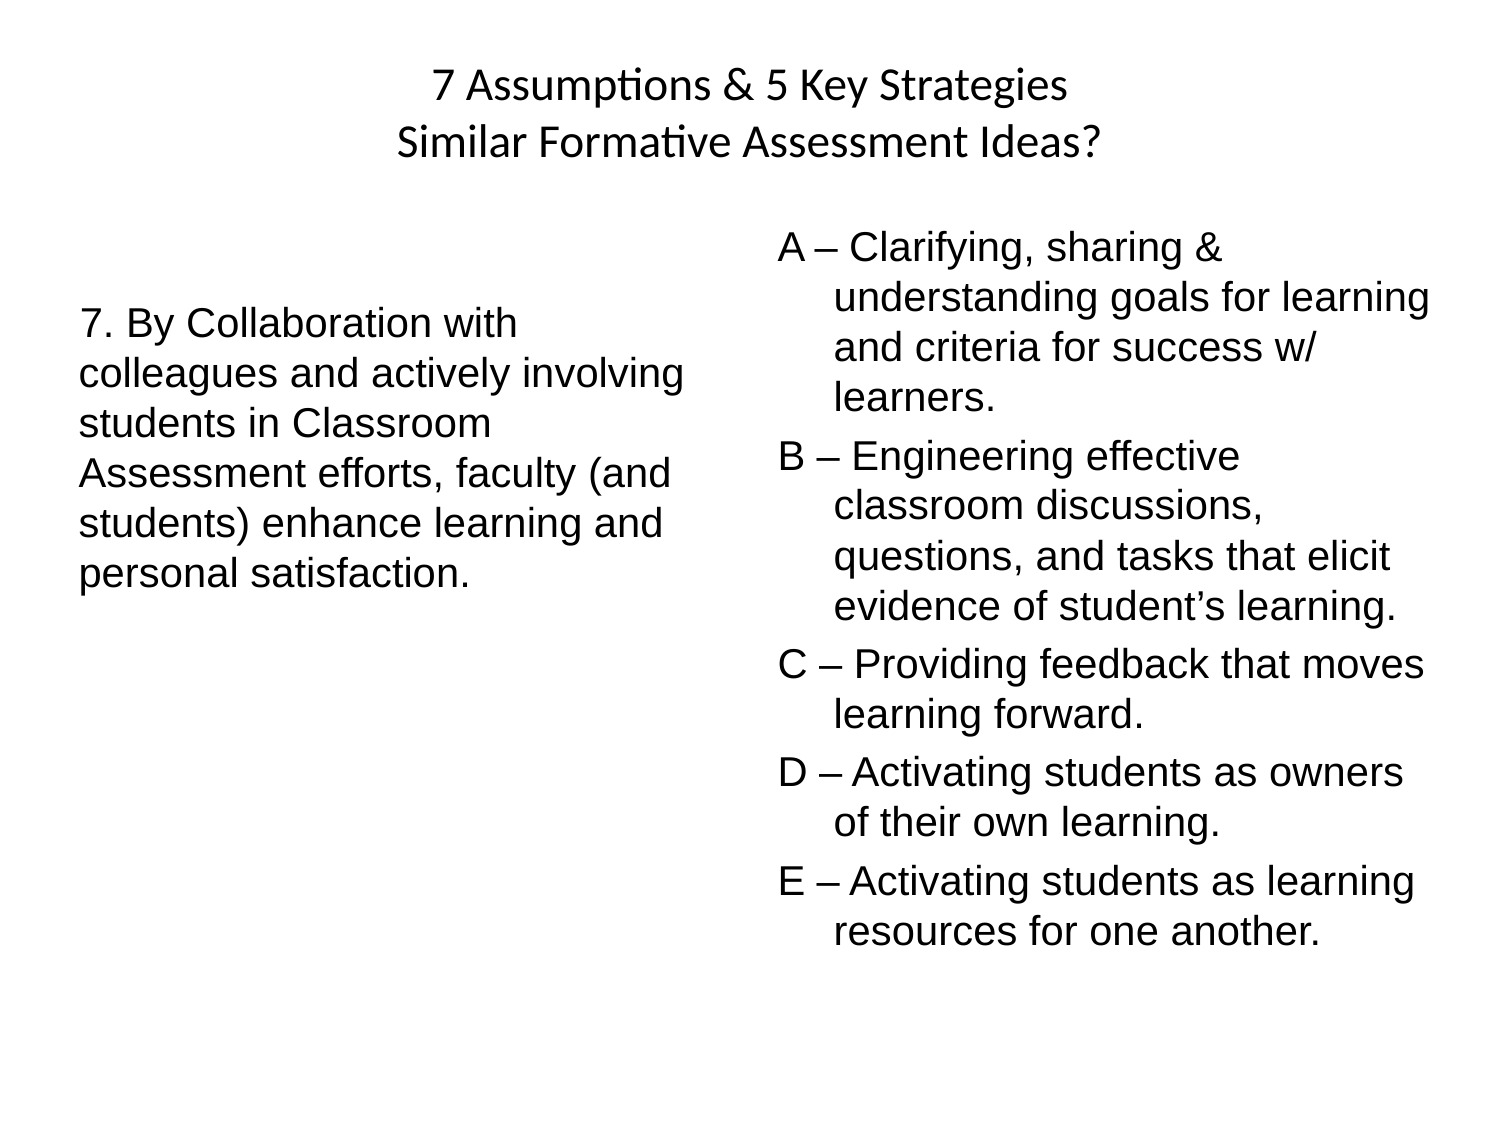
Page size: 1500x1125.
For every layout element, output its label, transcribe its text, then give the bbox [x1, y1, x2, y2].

list By Collaboration with colleagues and actively involving students in Classroom Assessment efforts, faculty (and students) enhance learning and personal satisfaction. [62, 249, 725, 1050]
title 7 Assumptions & 5 Key Strategies Similar Formative Assessment Ideas? [75, 45, 1425, 175]
list A – Clarifying, sharing & understanding goals for learning and criteria for success w/ learners. B – Engineering effective classroom discussions, questions, and tasks that elicit evidence of student’s learning. C – Providing feedback that moves learning forward. D – Activating students as owners of their own learning. E – Activating students as learning resources for one another. [762, 212, 1450, 1013]
